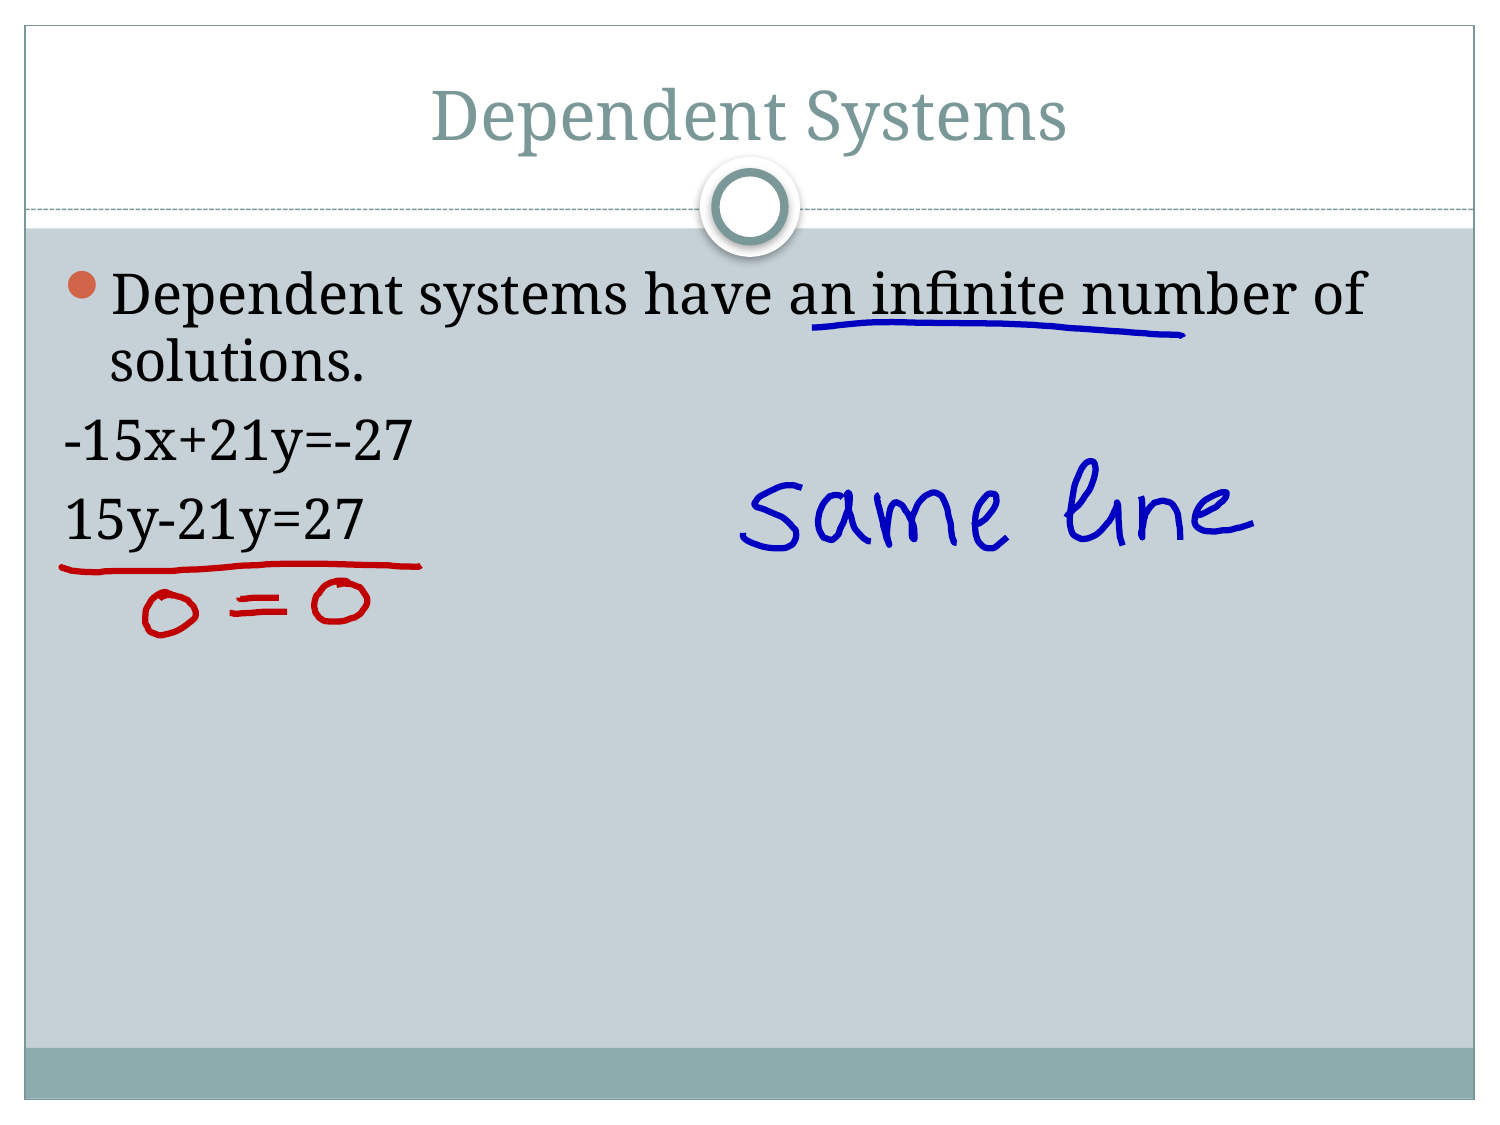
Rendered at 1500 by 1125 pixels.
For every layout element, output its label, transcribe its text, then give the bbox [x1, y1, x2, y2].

text_box [144, 591, 197, 637]
text_box [238, 596, 279, 600]
list Dependent systems have an infinite number of solutions. -15x+21y=-27 15y-21y=27 [49, 250, 1445, 1001]
title Dependent Systems [49, 37, 1450, 162]
text_box [742, 484, 803, 550]
text_box [817, 491, 871, 543]
text_box [60, 563, 422, 573]
text_box [1140, 496, 1182, 540]
text_box [1065, 460, 1124, 546]
text_box [313, 579, 369, 623]
text_box [876, 491, 957, 546]
text_box [229, 610, 288, 615]
text_box [811, 321, 1184, 338]
text_box [971, 492, 1008, 550]
text_box [1192, 491, 1254, 533]
